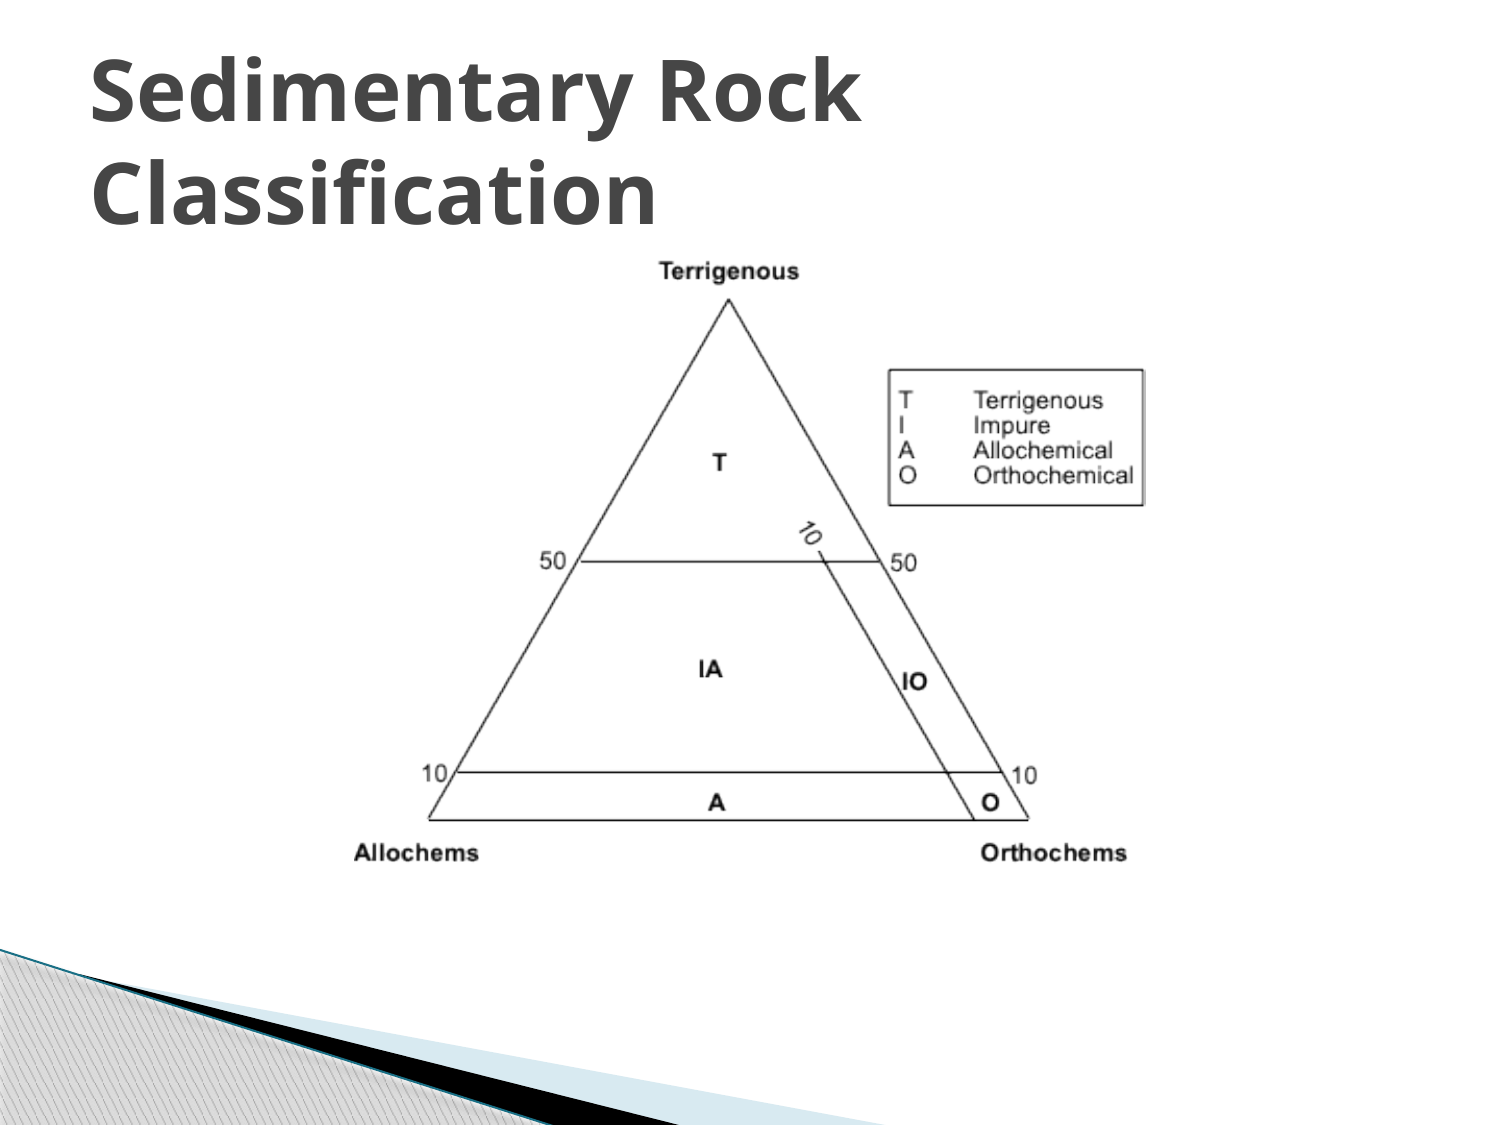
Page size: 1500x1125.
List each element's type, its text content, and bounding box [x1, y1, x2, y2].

picture [353, 256, 1146, 868]
title Sedimentary Rock Classification [75, 45, 1425, 233]
